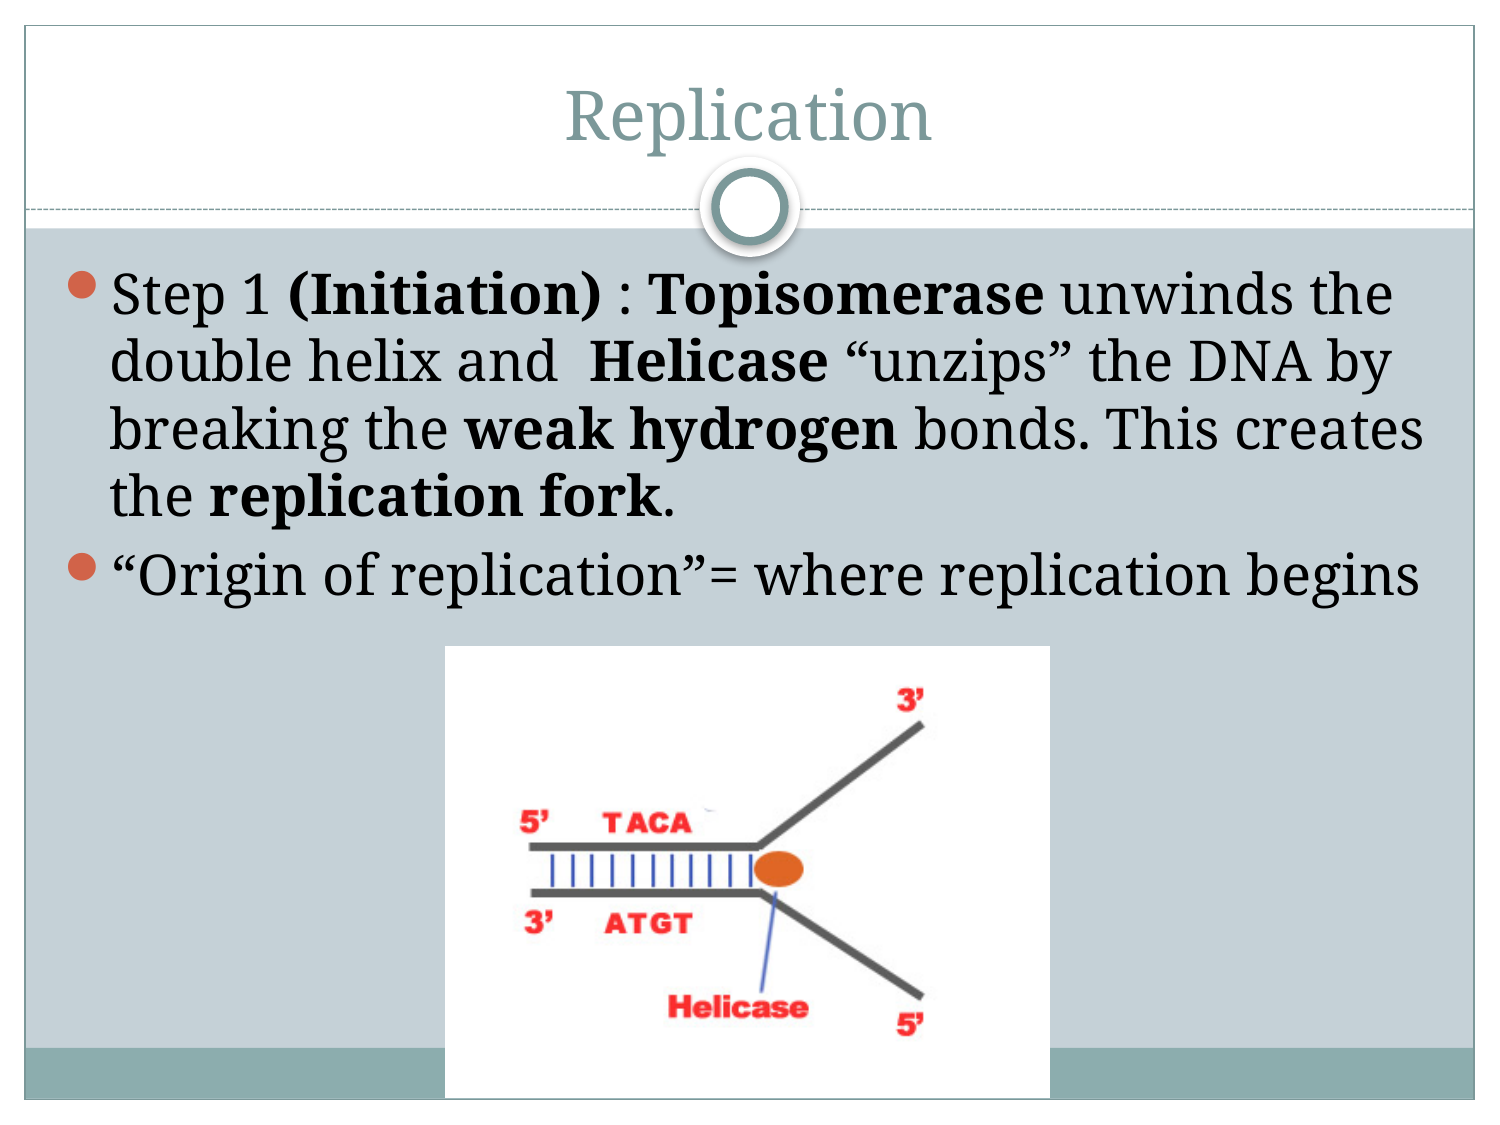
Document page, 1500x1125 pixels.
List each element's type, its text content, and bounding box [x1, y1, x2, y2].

picture [444, 646, 1051, 1099]
list Step 1 (Initiation) : Topisomerase unwinds the double helix and Helicase “unzips” the DNA by breaking the weak hydrogen bonds. This creates the replication fork. “Origin of replication”= where replication begins [49, 250, 1445, 1001]
title Replication [49, 37, 1450, 162]
